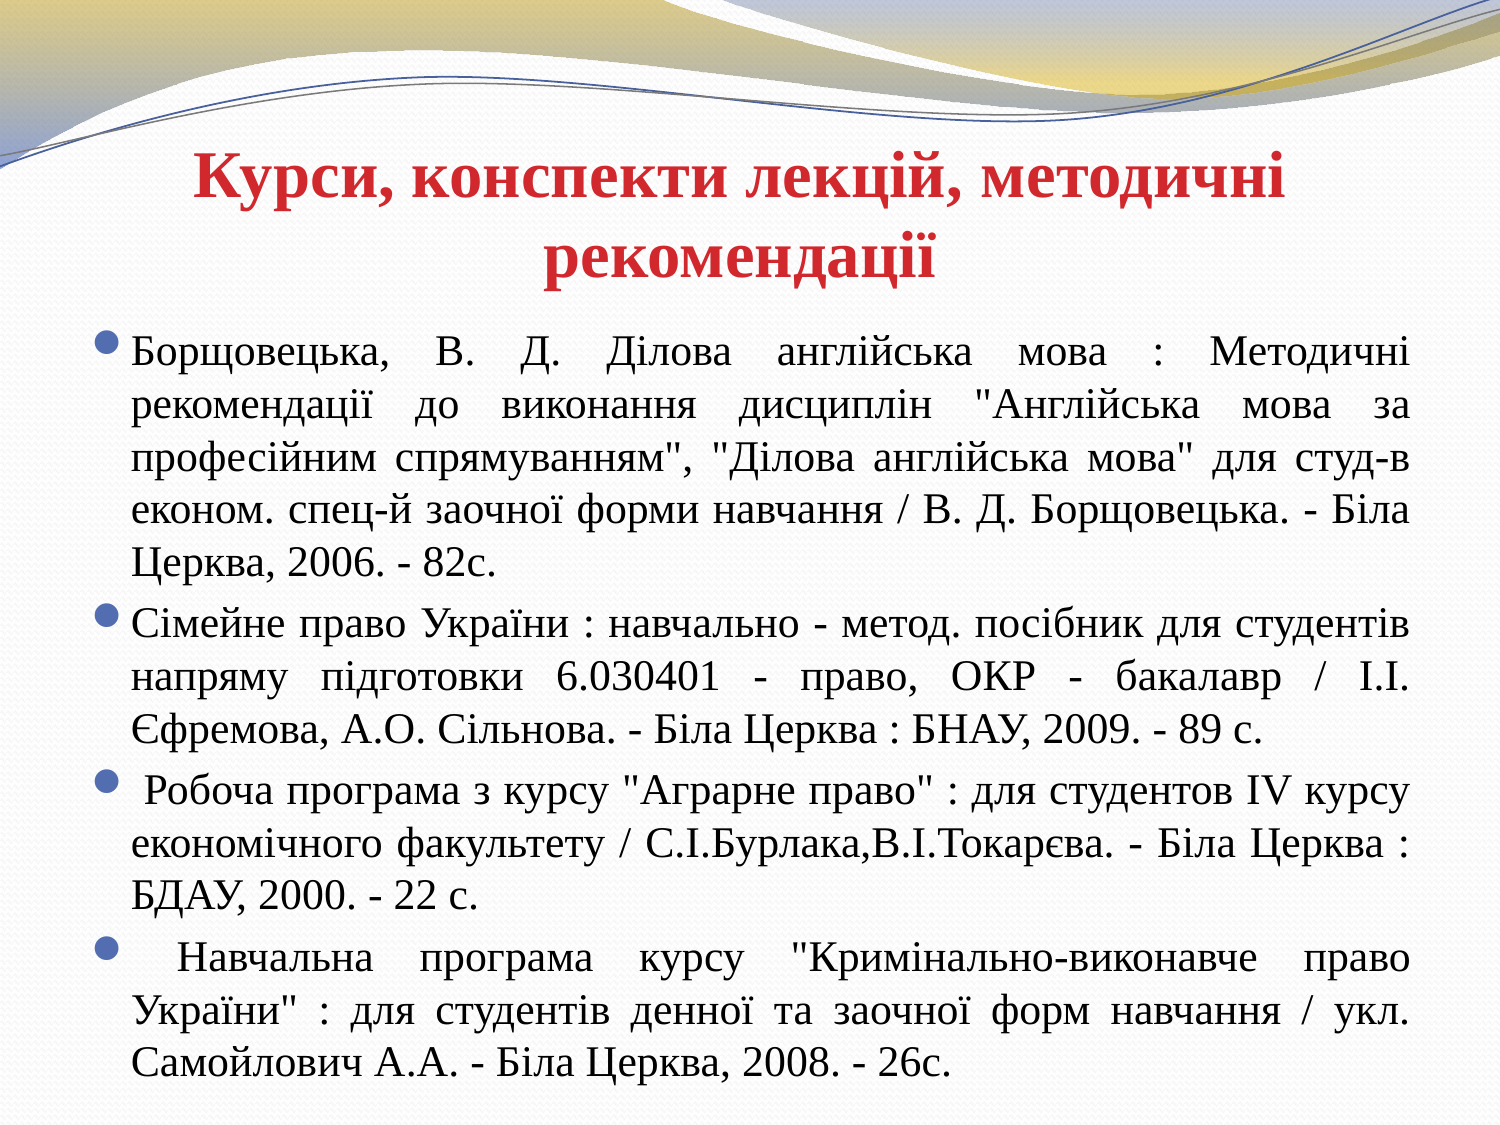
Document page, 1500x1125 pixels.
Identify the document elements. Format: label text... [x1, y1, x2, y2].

title Курси, конспекти лекцій, методичні рекомендації [64, 113, 1415, 302]
list Борщовецька, В. Д. Ділова англійська мова : Методичні рекомендації до виконання дисциплін "Англійська мова за професійним спрямуванням", "Ділова англійська мова" для студ-в економ. спец-й заочної форми навчання / В. Д. Борщовецька. - Біла Церква, 2006. - 82с. Сімейне право України : навчально - метод. посібник для студентів напряму підготовки 6.030401 - право, ОКР - бакалавр / І.І. Єфремова, А.О. Сільнова. - Біла Церква : БНАУ, 2009. - 89 с. Робоча програма з курсу "Аграрне право" : для студентов IV курсу економічного факультету / С.І.Бурлака,В.І.Токарєва. - Біла Церква : БДАУ, 2000. - 22 с. Навчальна програма курсу "Кримінально-виконавче право України" : для студентів денної та заочної форм навчання / укл. Самойлович А.А. - Біла Церква, 2008. - 26с. [76, 314, 1427, 1106]
